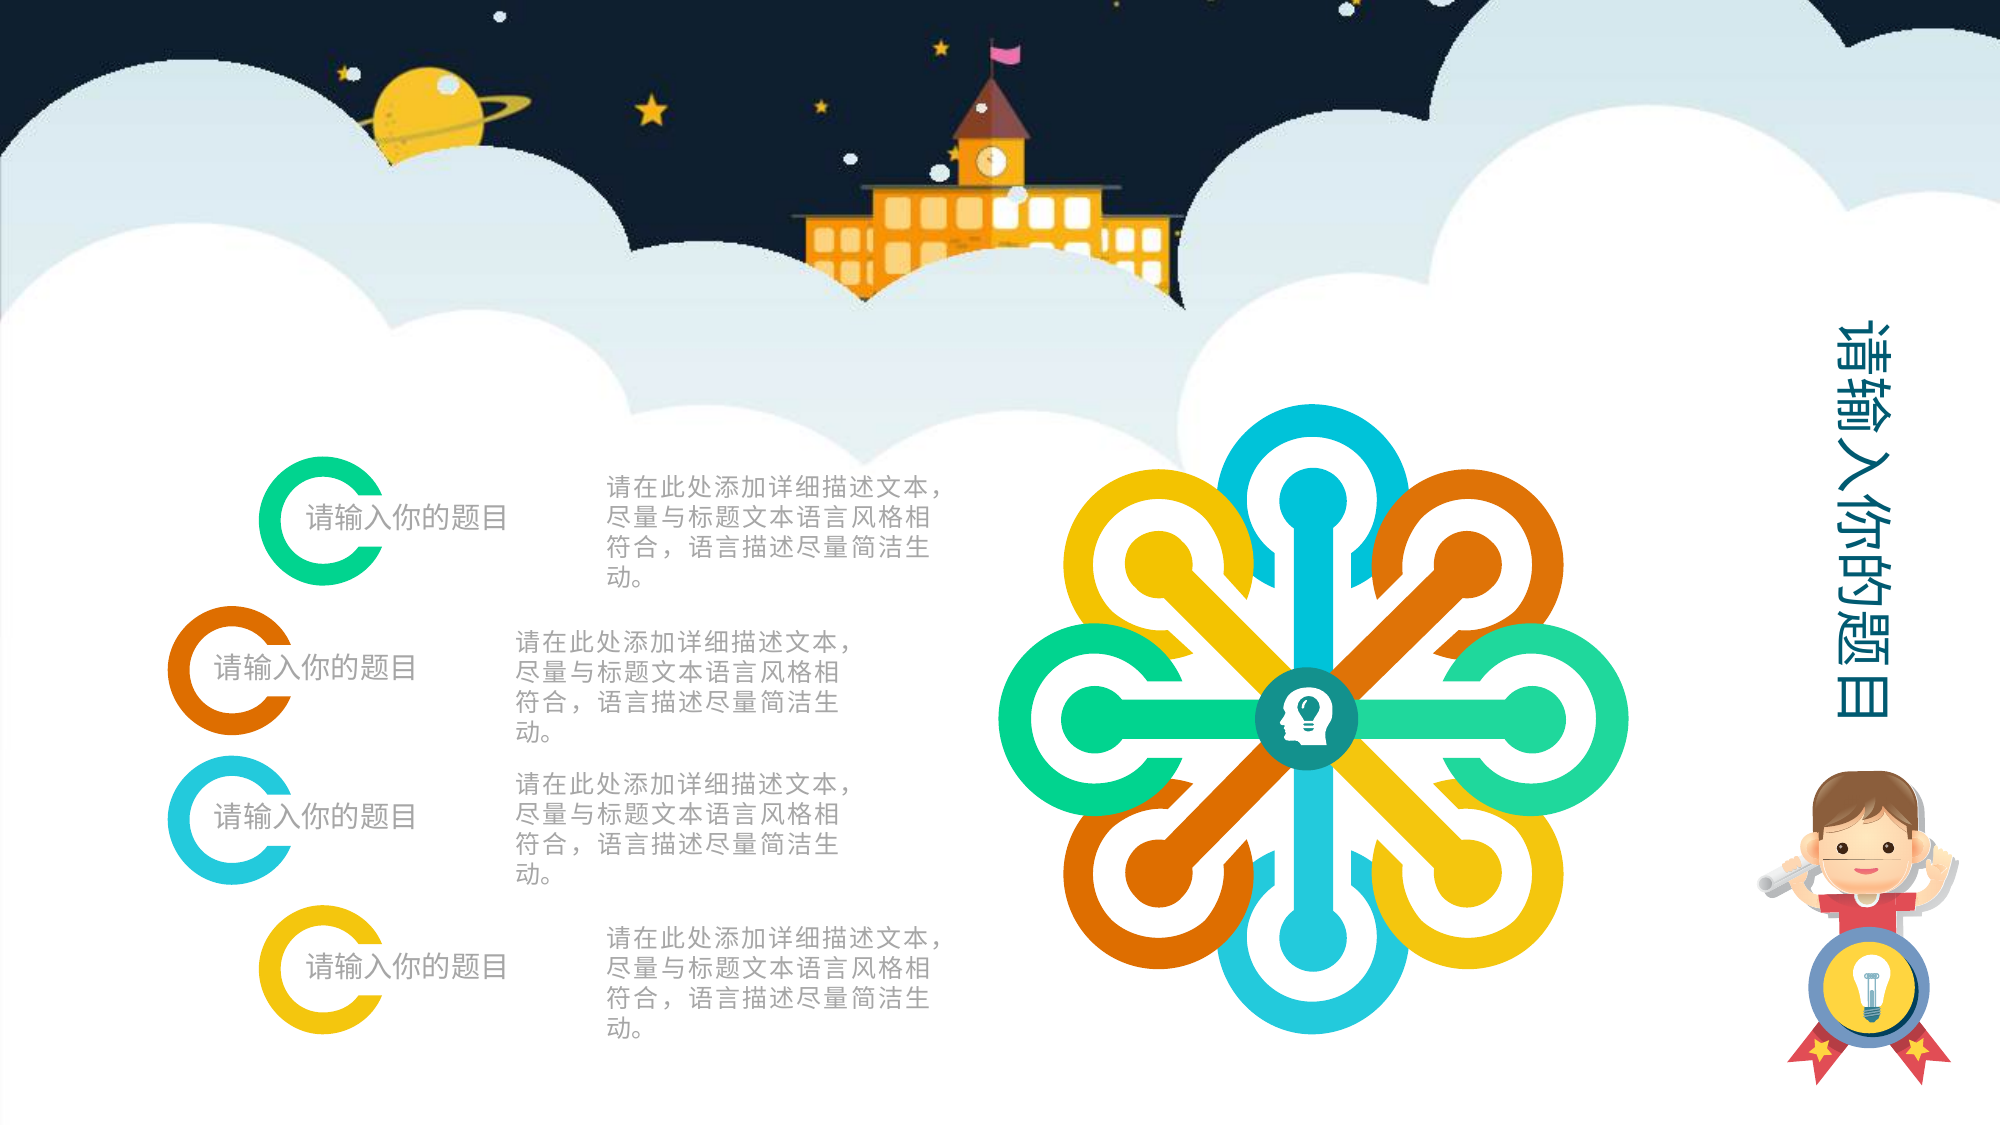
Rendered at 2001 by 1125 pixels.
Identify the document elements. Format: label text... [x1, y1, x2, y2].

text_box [998, 623, 1312, 817]
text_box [1327, 459, 1573, 623]
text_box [1216, 404, 1410, 459]
text_box [258, 456, 383, 586]
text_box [1297, 817, 1573, 979]
text_box 请在此处添加详细描述文本，尽量与标题文本语言风格相符合，语言描述尽量简洁生动。 [501, 618, 855, 754]
text_box 请输入你的题目 [290, 491, 545, 542]
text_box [1054, 459, 1327, 623]
text_box 请输入你的题目 [290, 940, 545, 991]
text_box 请输入你的题目 [1807, 303, 1909, 732]
text_box [167, 755, 291, 885]
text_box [1279, 686, 1334, 746]
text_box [1054, 817, 1297, 979]
text_box [167, 606, 291, 736]
text_box 请输入你的题目 [199, 641, 454, 692]
text_box [258, 905, 383, 1035]
picture [0, 0, 2000, 1125]
text_box 请在此处添加详细描述文本，尽量与标题文本语言风格相符合，语言描述尽量简洁生动。 [501, 760, 855, 896]
text_box 请在此处添加详细描述文本，尽量与标题文本语言风格相符合，语言描述尽量简洁生动。 [592, 464, 946, 599]
text_box 请在此处添加详细描述文本，尽量与标题文本语言风格相符合，语言描述尽量简洁生动。 [592, 915, 946, 1050]
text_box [1312, 623, 1629, 817]
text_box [1216, 979, 1410, 1035]
text_box 请输入你的题目 [199, 791, 454, 841]
